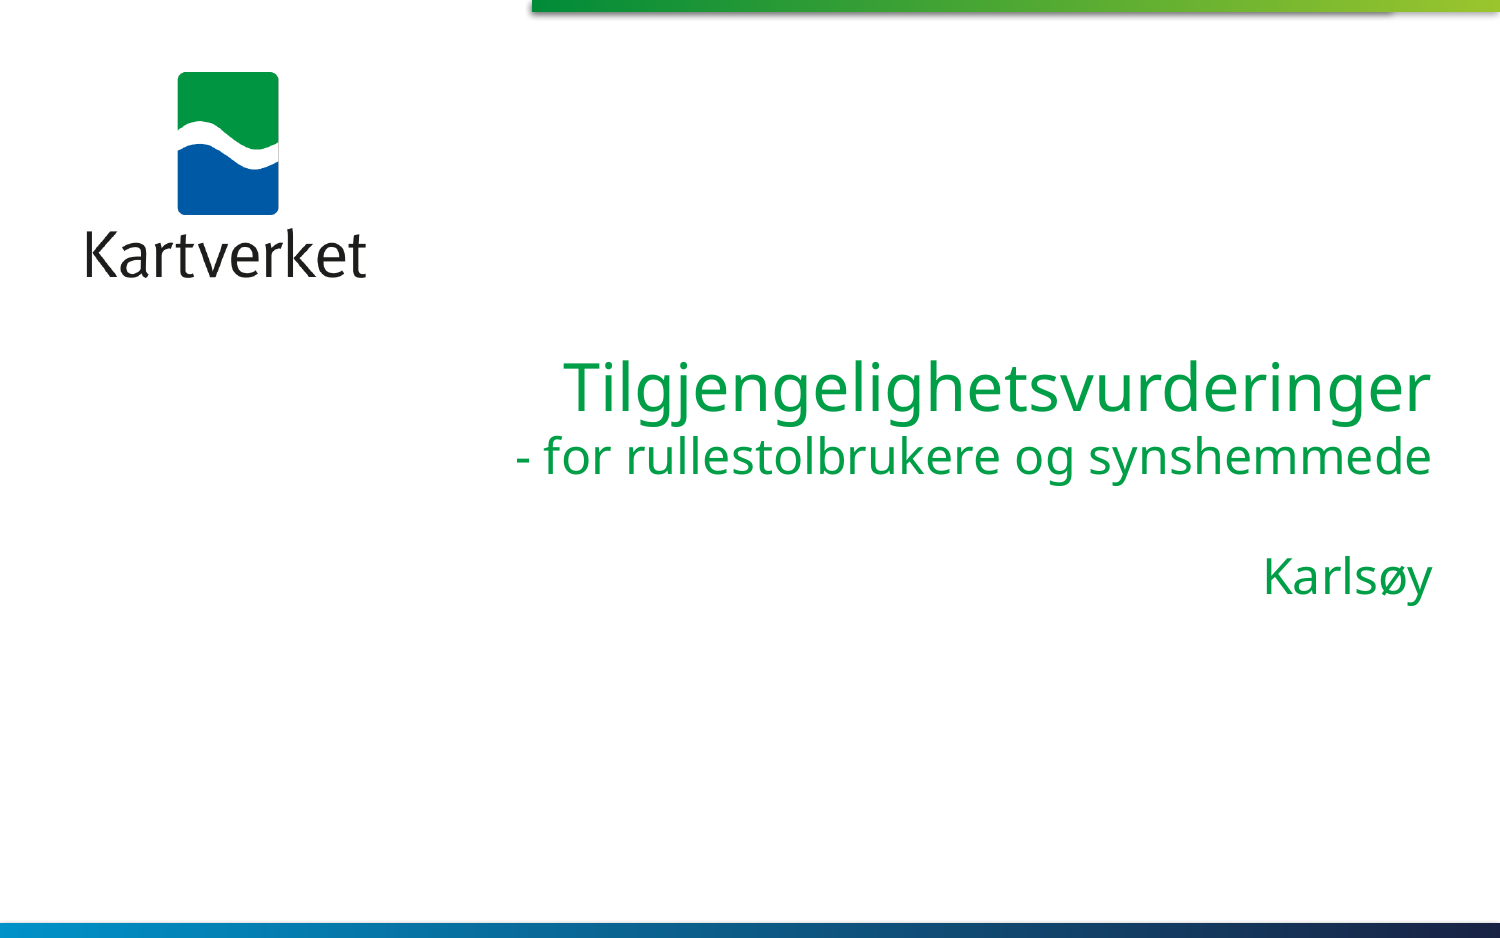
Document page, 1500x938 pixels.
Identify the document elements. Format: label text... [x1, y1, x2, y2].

text_box Tilgjengelighetsvurderinger - for rullestolbrukere og synshemmede Karlsøy [66, 337, 1449, 613]
